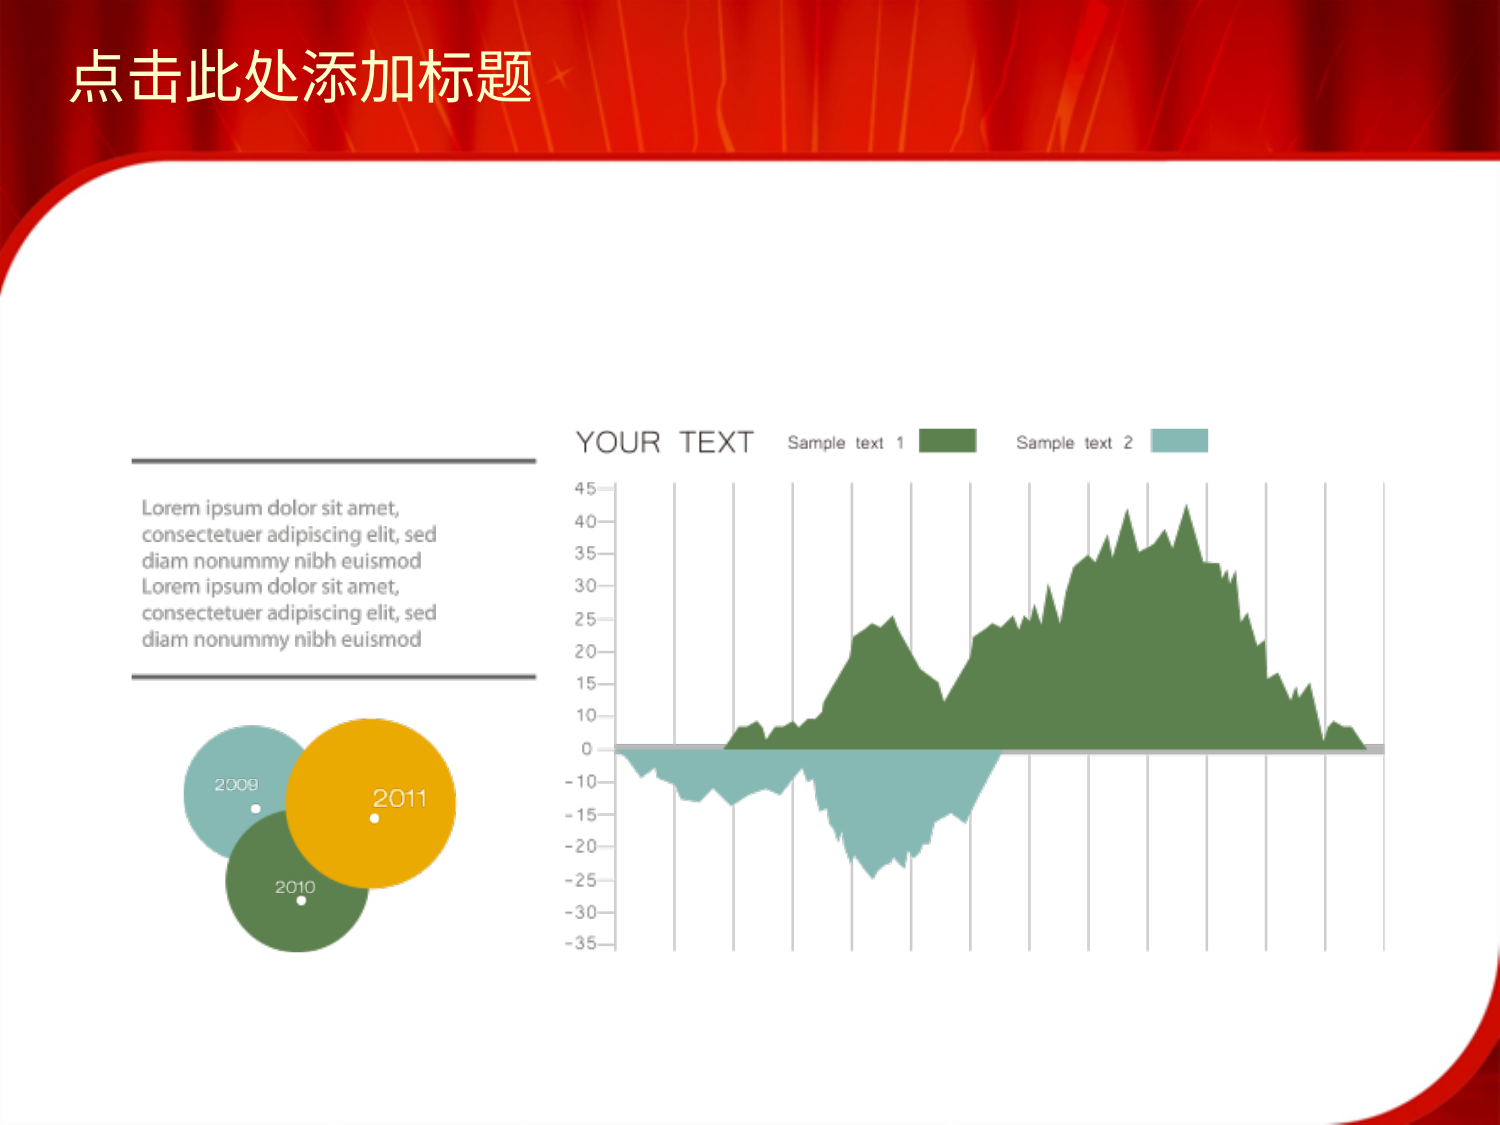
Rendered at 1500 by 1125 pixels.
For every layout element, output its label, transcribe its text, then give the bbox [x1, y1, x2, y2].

text_box 点击此处添加标题 [53, 33, 845, 118]
picture [0, 0, 1500, 1125]
